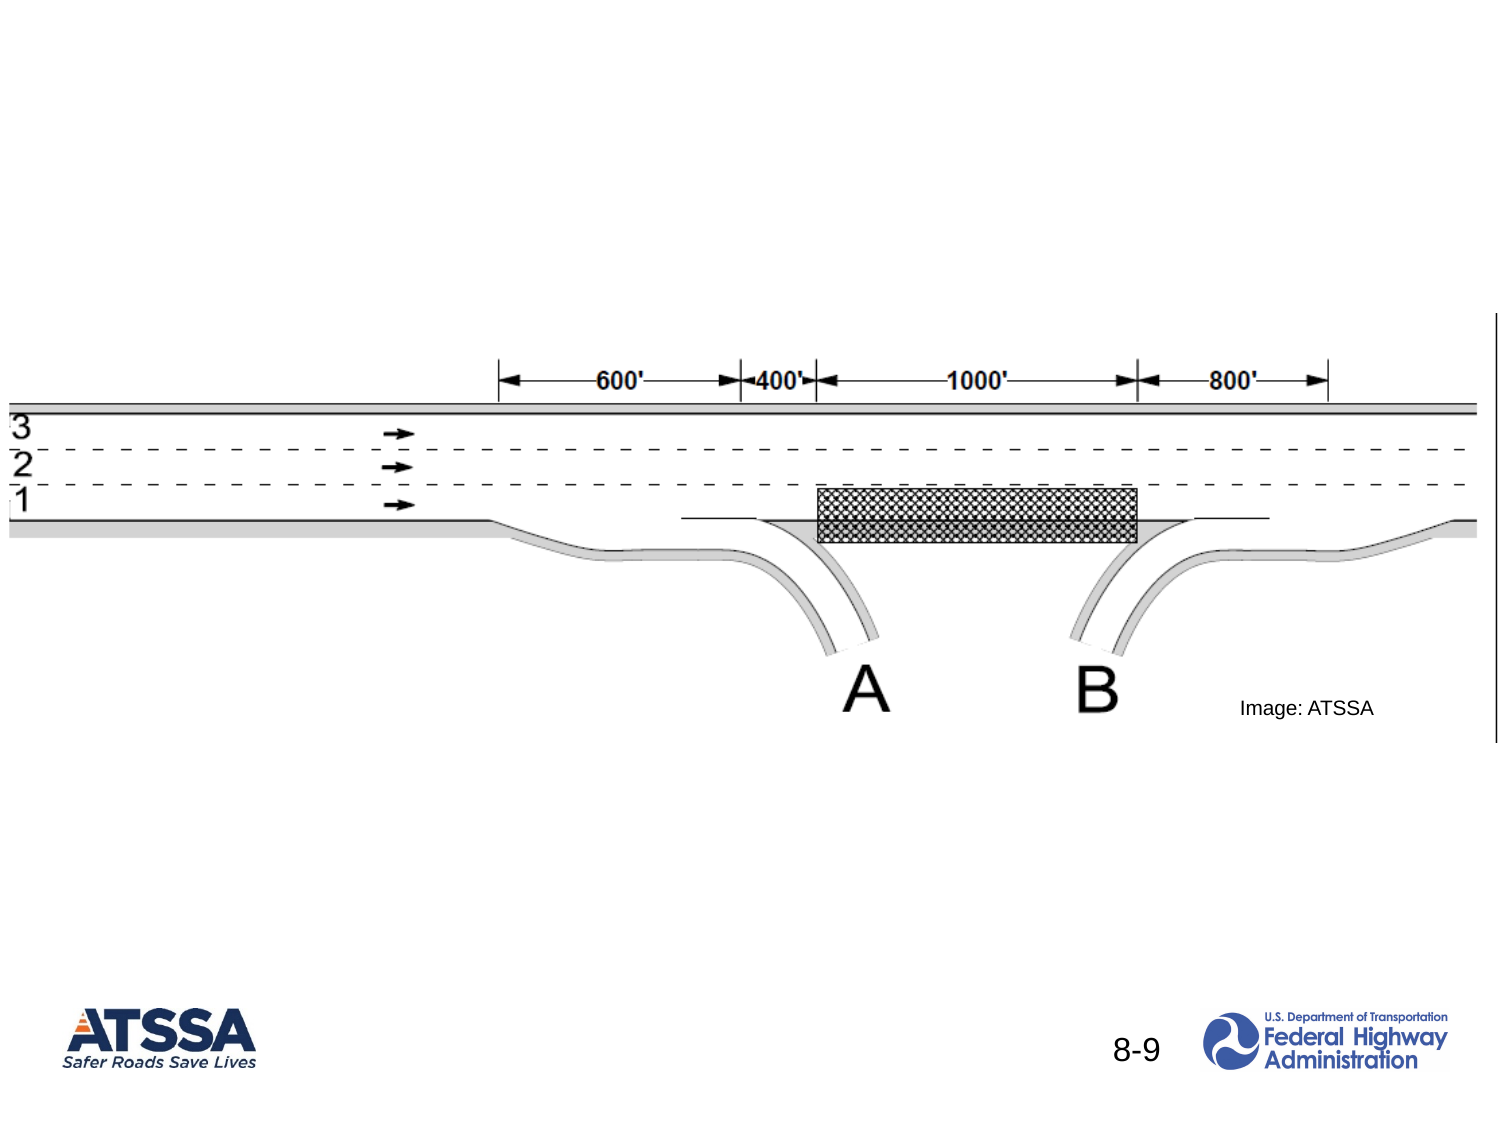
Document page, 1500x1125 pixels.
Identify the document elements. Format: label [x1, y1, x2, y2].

picture [62, 1008, 256, 1068]
picture [0, 313, 1500, 744]
picture [1200, 1008, 1450, 1072]
